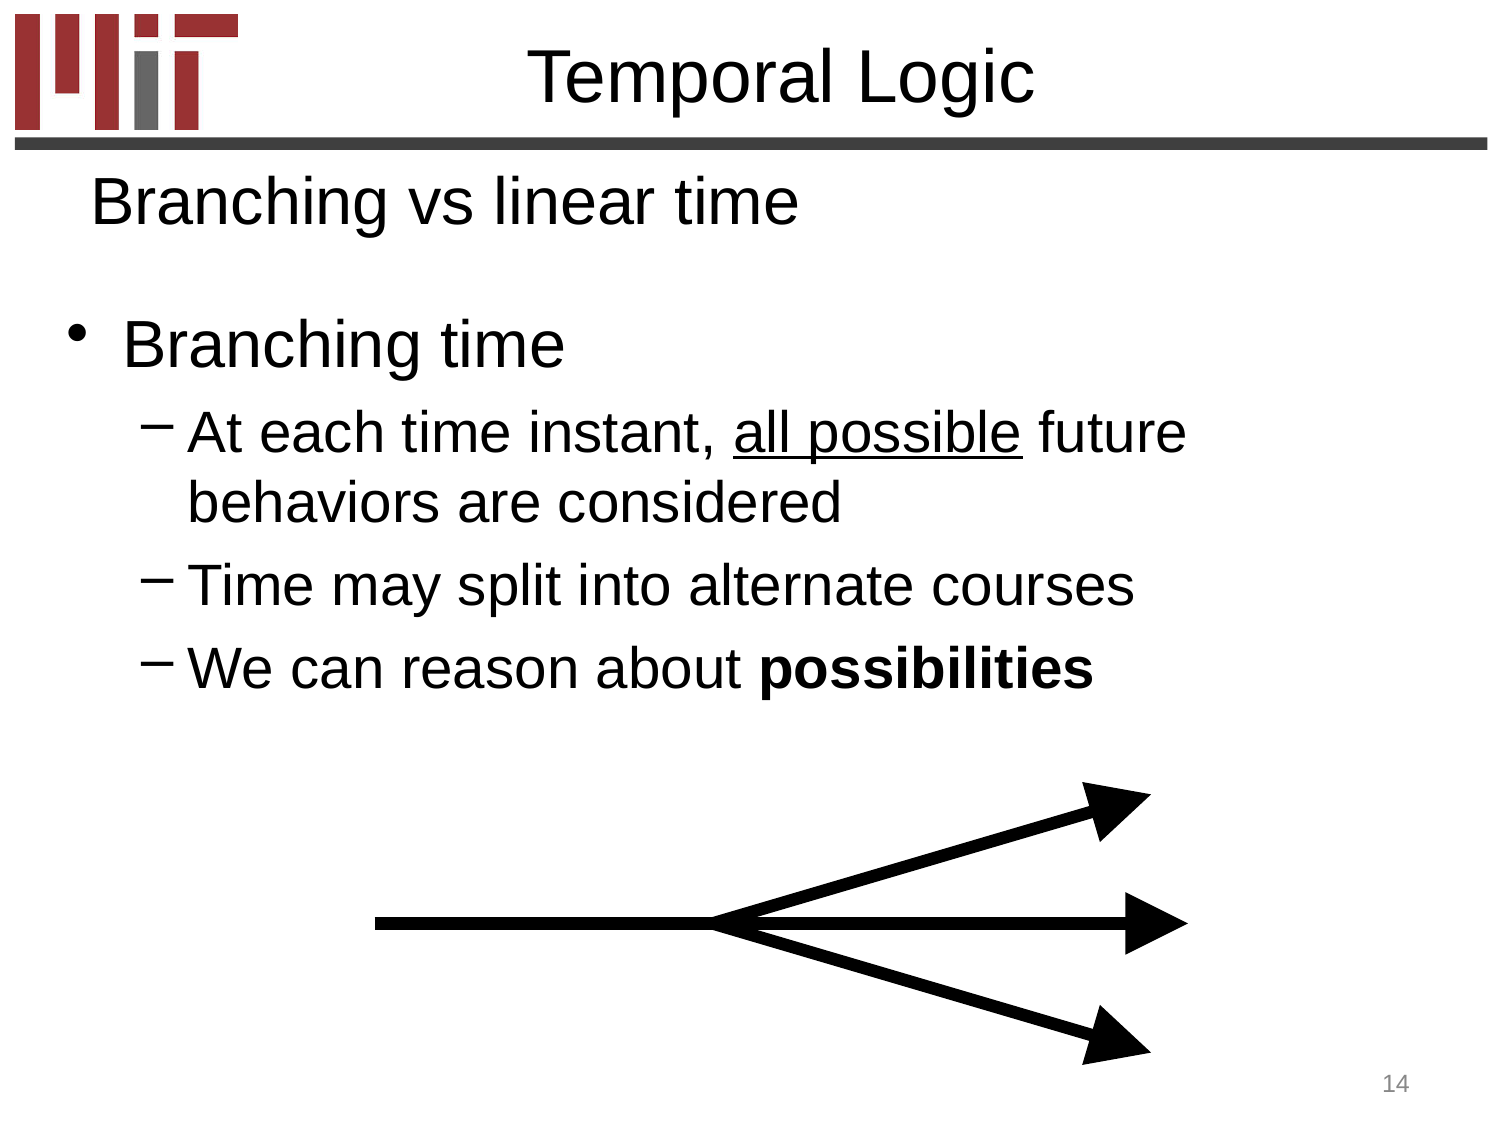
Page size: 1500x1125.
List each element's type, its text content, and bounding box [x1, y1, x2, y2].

picture [15, 14, 238, 130]
title Temporal Logic [237, 15, 1325, 130]
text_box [374, 794, 1189, 1053]
slide_number 14 [1074, 1052, 1425, 1113]
list Branching vs linear time [75, 149, 1425, 284]
text_box Branching time At each time instant, all possible future behaviors are considered Time may split into alternate courses We can reason about possibilities [50, 242, 1401, 759]
